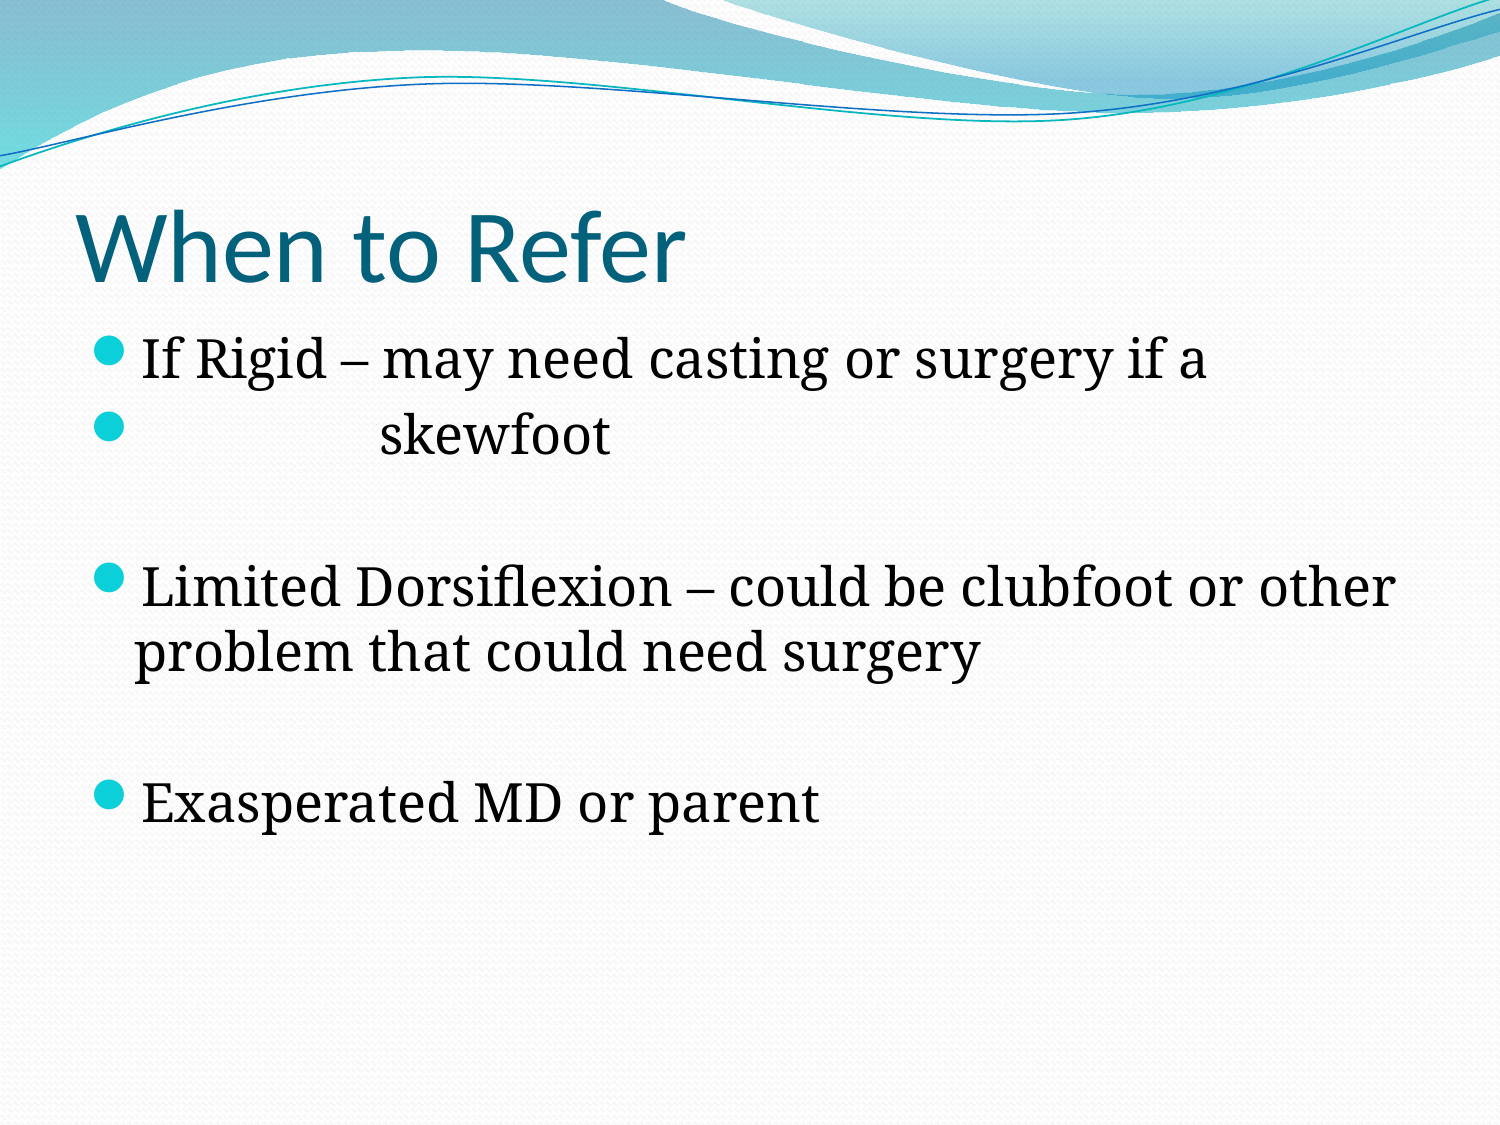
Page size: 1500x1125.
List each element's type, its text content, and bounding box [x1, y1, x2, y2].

list If Rigid – may need casting or surgery if a skewfoot Limited Dorsiflexion – could be clubfoot or other problem that could need surgery Exasperated MD or parent [75, 317, 1425, 1038]
title When to Refer [75, 115, 1425, 303]
